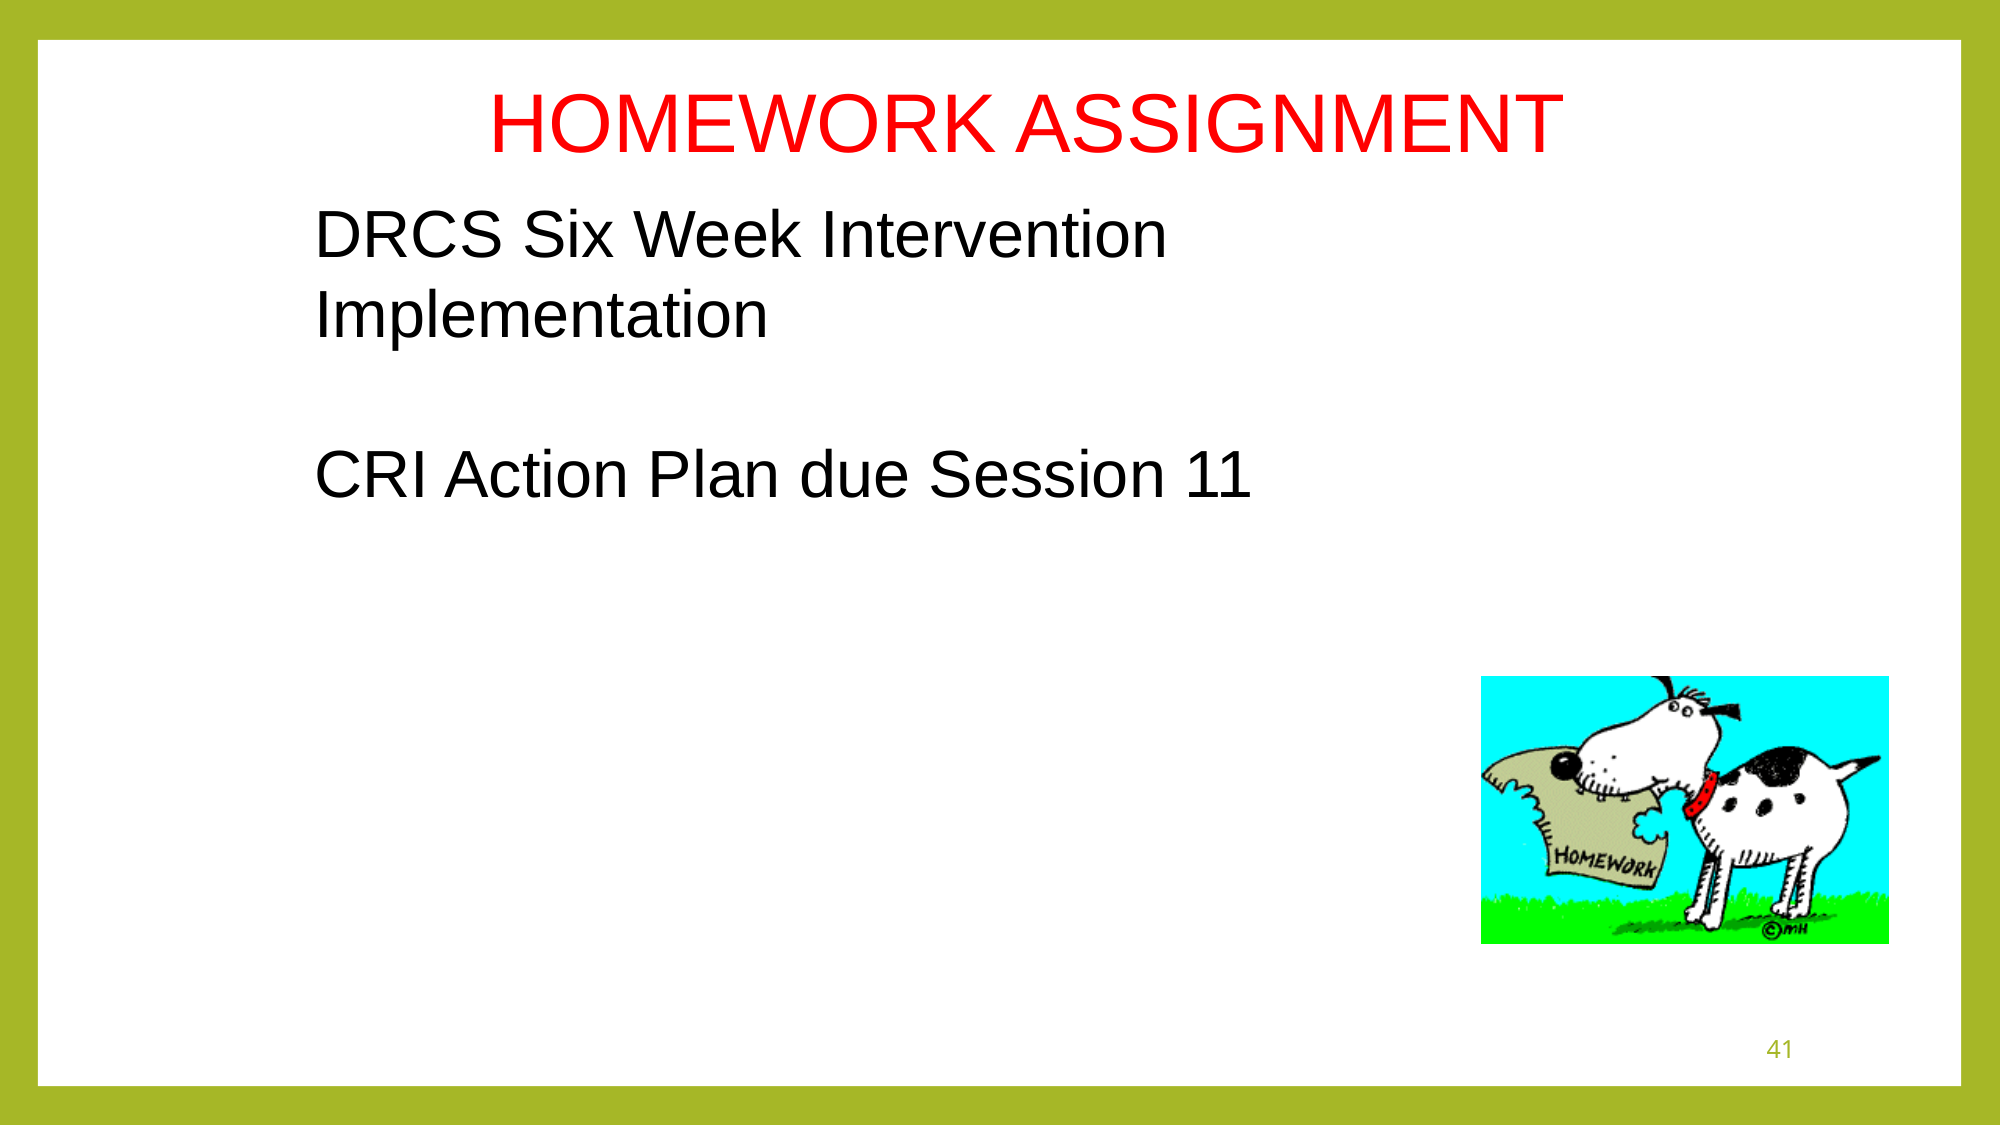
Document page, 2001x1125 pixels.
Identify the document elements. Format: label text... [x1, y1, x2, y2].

slide_number 41 [1530, 1020, 1811, 1081]
text_box DRCS Six Week Intervention Implementation CRI Action Plan due Session 11 [299, 183, 1550, 967]
text_box HOMEWORK ASSIGNMENT [352, 24, 1702, 213]
picture [1480, 675, 1890, 944]
